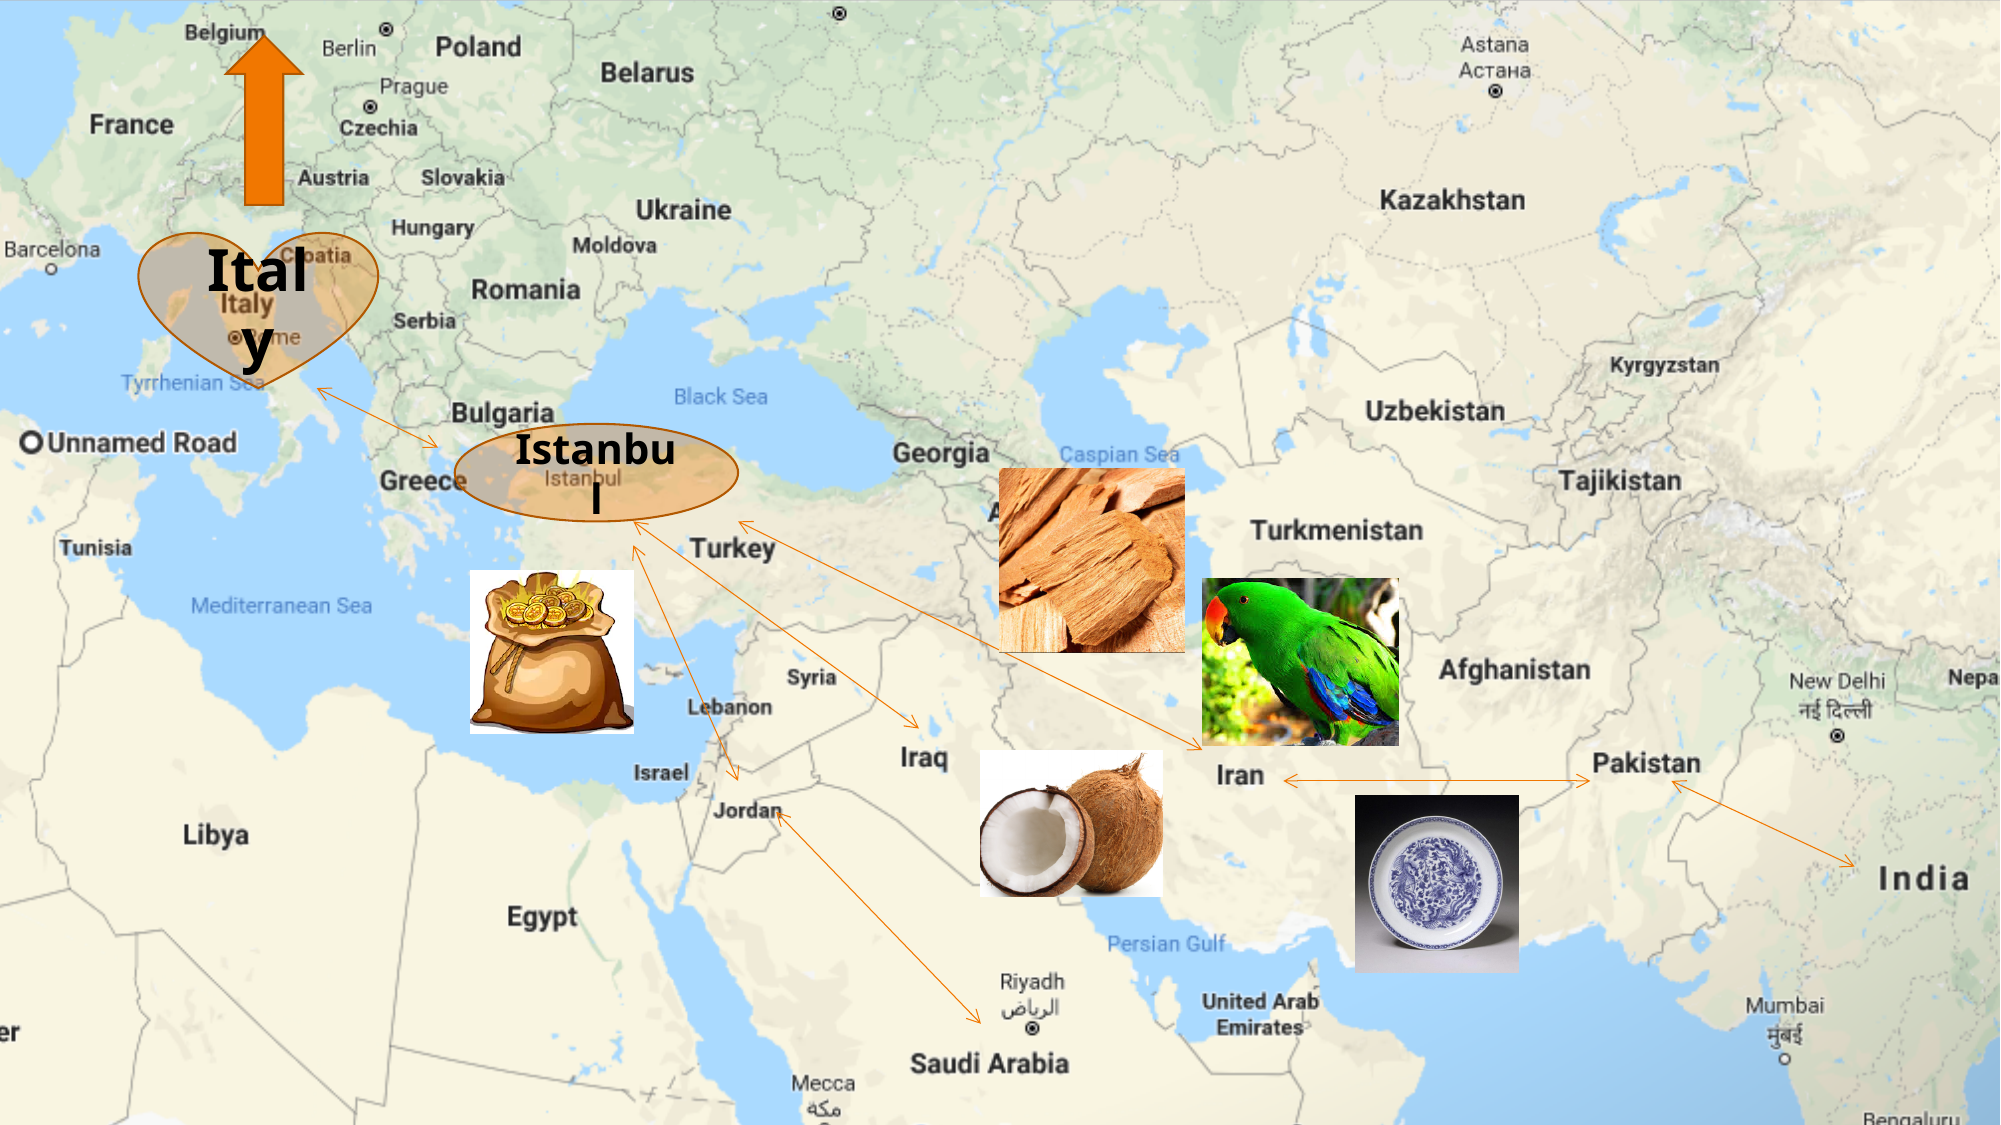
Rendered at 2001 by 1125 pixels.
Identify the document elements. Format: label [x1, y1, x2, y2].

text_box [737, 521, 1203, 750]
text_box [316, 388, 438, 448]
text_box [633, 521, 737, 545]
text_box [776, 811, 981, 1024]
picture [0, 0, 2000, 1125]
text_box [633, 545, 738, 781]
text_box [1671, 780, 1855, 867]
